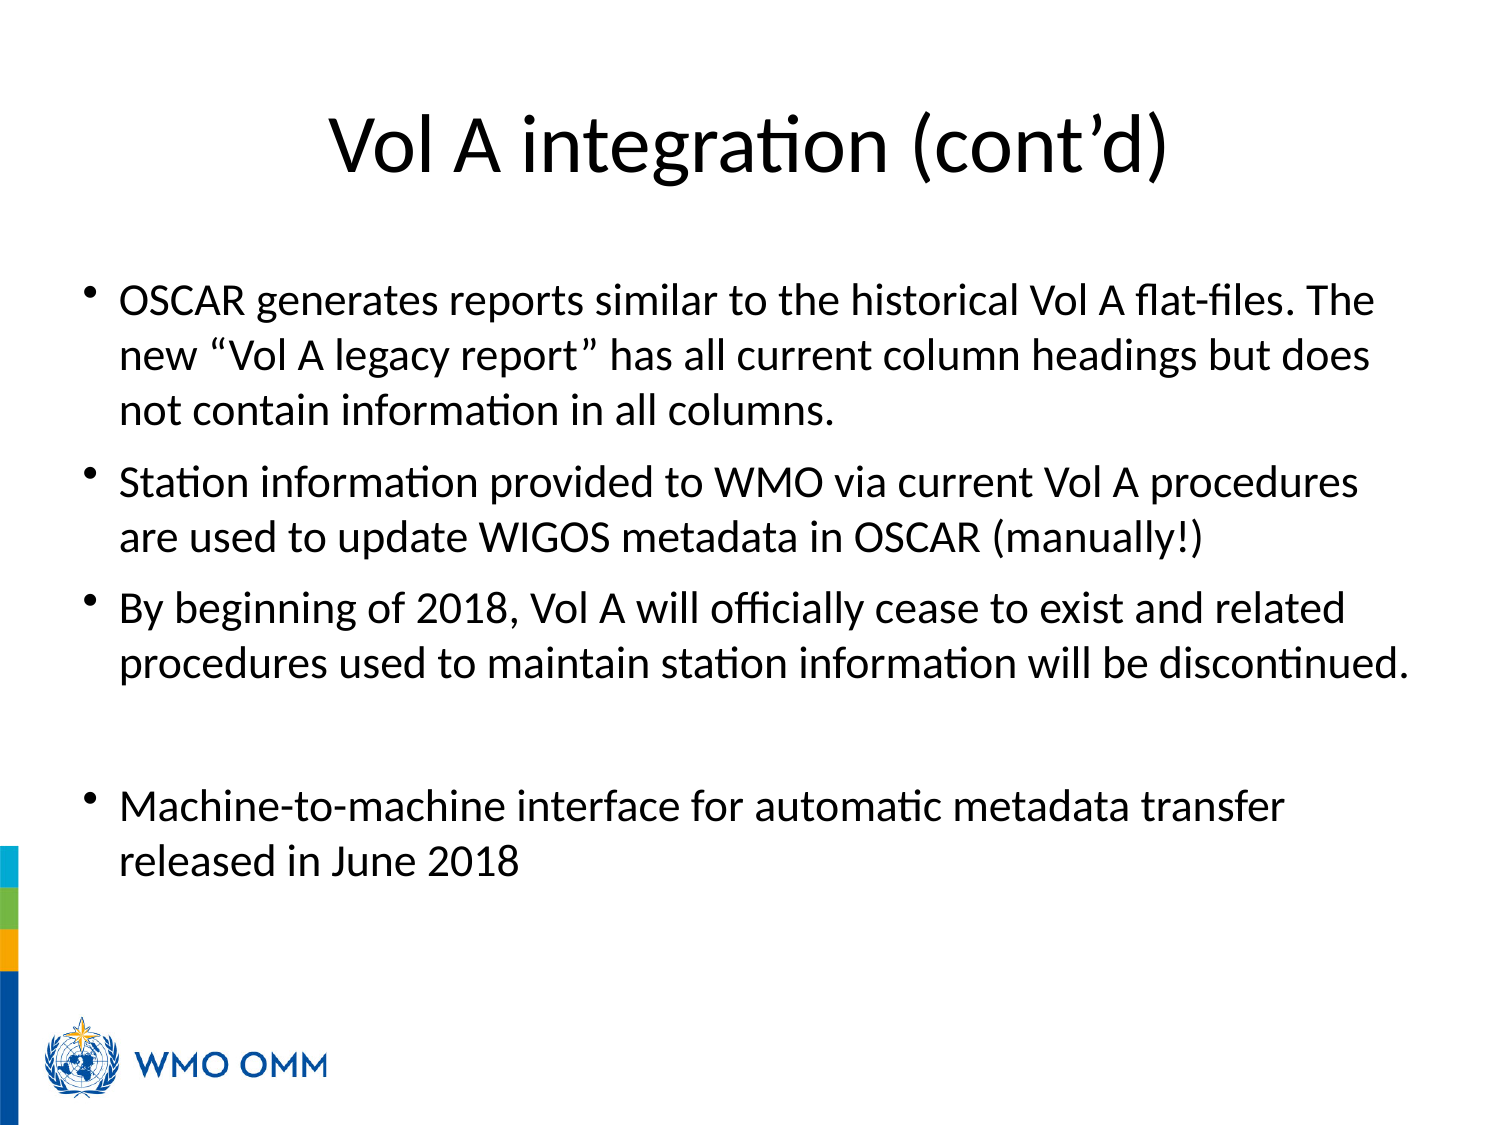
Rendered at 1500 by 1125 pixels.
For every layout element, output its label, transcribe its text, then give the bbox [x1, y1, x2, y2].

list OSCAR generates reports similar to the historical Vol A flat-files. The new “Vol A legacy report” has all current column headings but does not contain information in all columns. Station information provided to WMO via current Vol A procedures are used to update WIGOS metadata in OSCAR (manually!) By beginning of 2018, Vol A will officially cease to exist and related procedures used to maintain station information will be discontinued. Machine-to-machine interface for automatic metadata transfer released in June 2018 [75, 262, 1425, 1005]
picture [0, 845, 327, 1125]
title Vol A integration (cont’d) [75, 45, 1425, 233]
